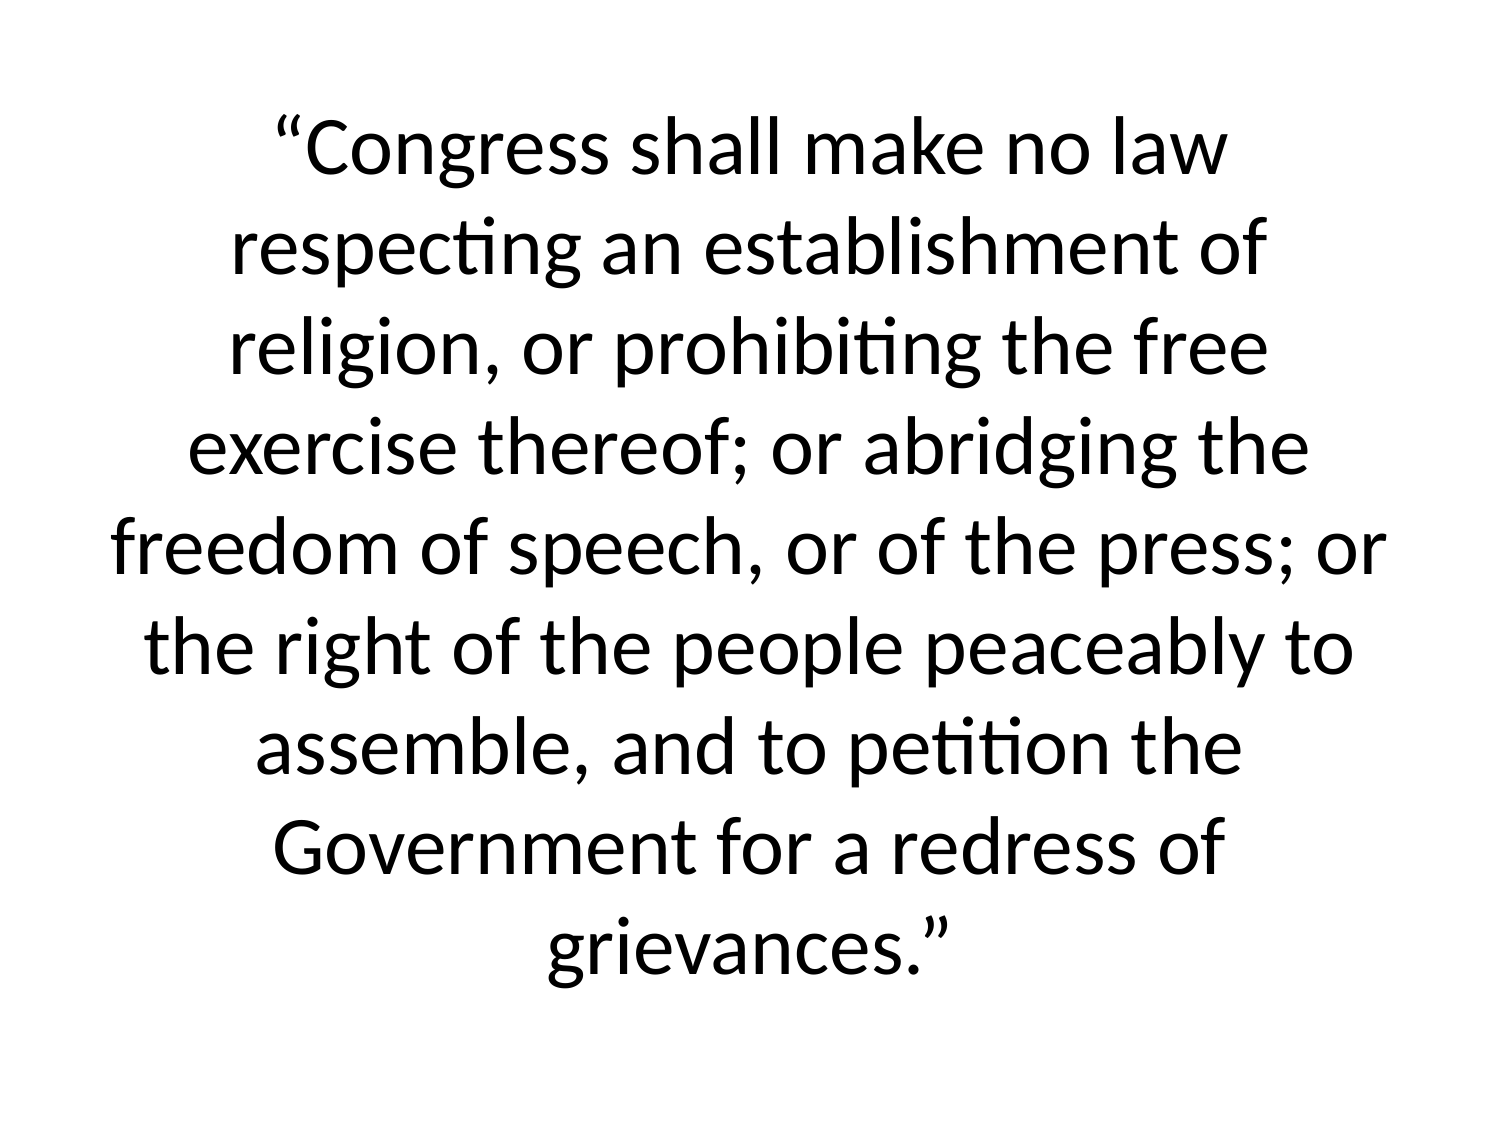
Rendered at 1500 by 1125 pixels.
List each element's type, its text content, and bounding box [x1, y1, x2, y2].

title “Congress shall make no law respecting an establishment of religion, or prohibiting the free exercise thereof; or abridging the freedom of speech, or of the press; or the right of the people peaceably to assemble, and to petition the Government for a redress of grievances.” [74, 44, 1426, 1038]
